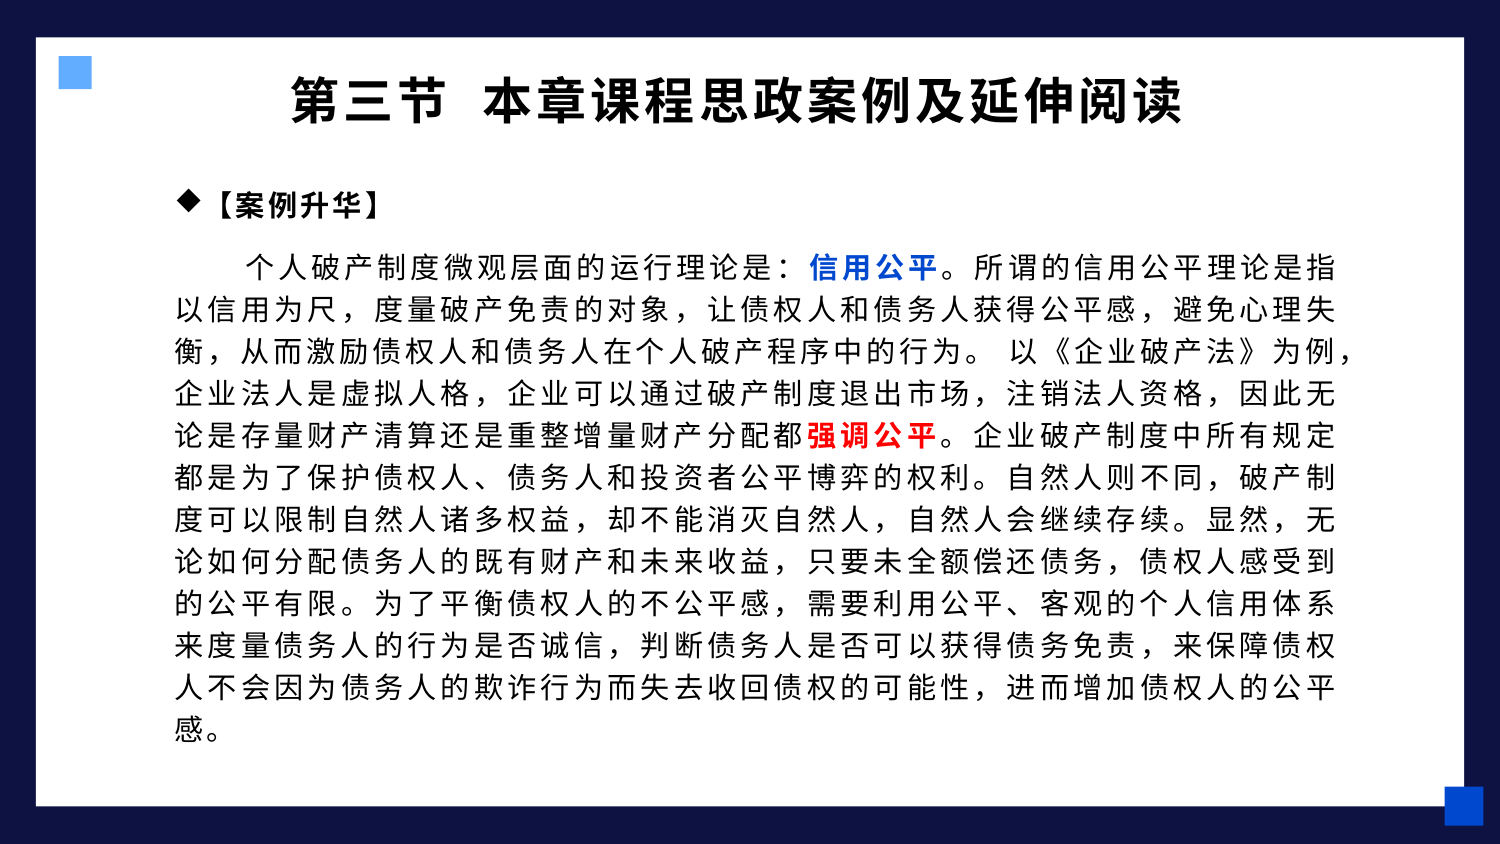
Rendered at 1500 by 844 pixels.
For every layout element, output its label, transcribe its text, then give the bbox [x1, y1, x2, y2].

list 【案例升华】 个人破产制度微观层面的运行理论是：信用公平。所谓的信用公平理论是指以信用为尺，度量破产免责的对象，让债权人和债务人获得公平感，避免心理失衡，从而激励债权人和债务人在个人破产程序中的行为。 以《企业破产法》为例，企业法人是虚拟人格，企业可以通过破产制度退出市场，注销法人资格，因此无论是存量财产清算还是重整增量财产分配都强调公平。企业破产制度中所有规定都是为了保护债权人、债务人和投资者公平博弈的权利。自然人则不同，破产制度可以限制自然人诸多权益，却不能消灭自然人，自然人会继续存续。显然，无论如何分配债务人的既有财产和未来收益，只要未全额偿还债务，债权人感受到的公平有限。为了平衡债权人的不公平感，需要利用公平、客观的个人信用体系来度量债务人的行为是否诚信，判断债务人是否可以获得债务免责，来保障债权人不会因为债务人的欺诈行为而失去收回债权的可能性，进而增加债权人的公平感。 [157, 180, 1353, 656]
title 第三节 本章课程思政案例及延伸阅读 [141, 48, 1327, 138]
